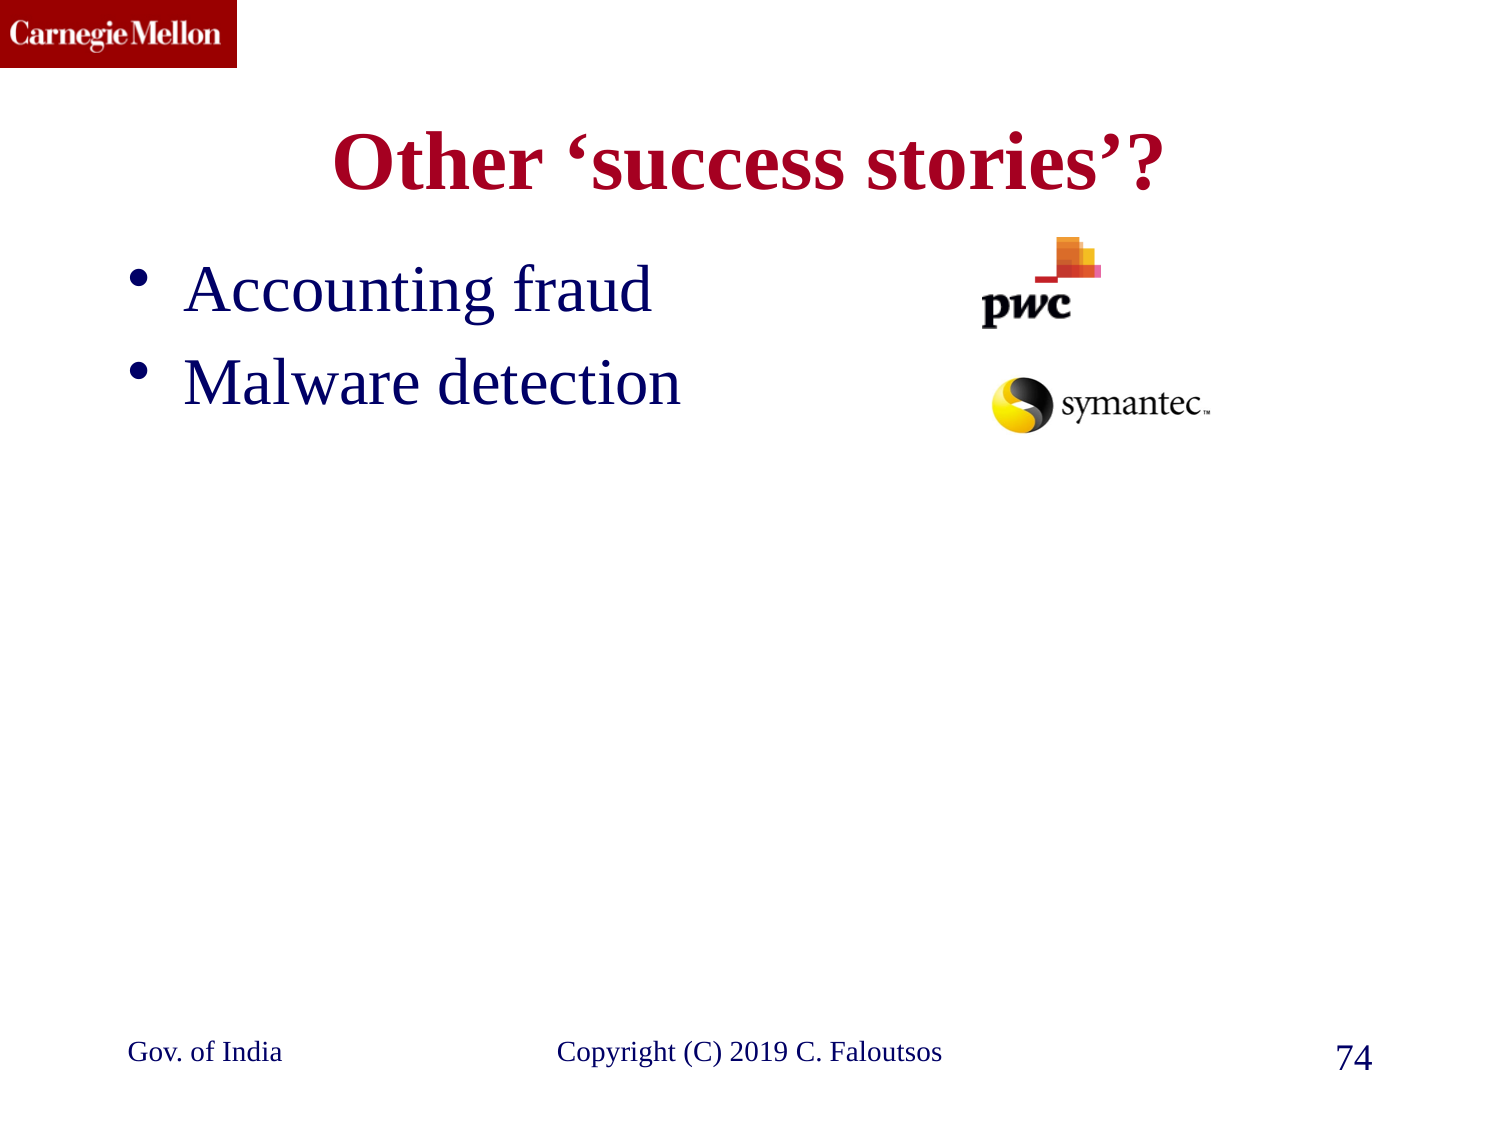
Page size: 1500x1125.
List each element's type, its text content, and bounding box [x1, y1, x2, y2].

slide_number 74 [1074, 1024, 1388, 1101]
picture [987, 368, 1215, 442]
slide_number Gov. of India [112, 1024, 426, 1101]
footer Copyright (C) 2019 C. Faloutsos [512, 1024, 988, 1101]
picture [981, 237, 1102, 329]
title Other ‘success stories’? [112, 99, 1388, 213]
picture [0, 0, 237, 68]
list Accounting fraud Malware detection [112, 237, 1388, 1001]
